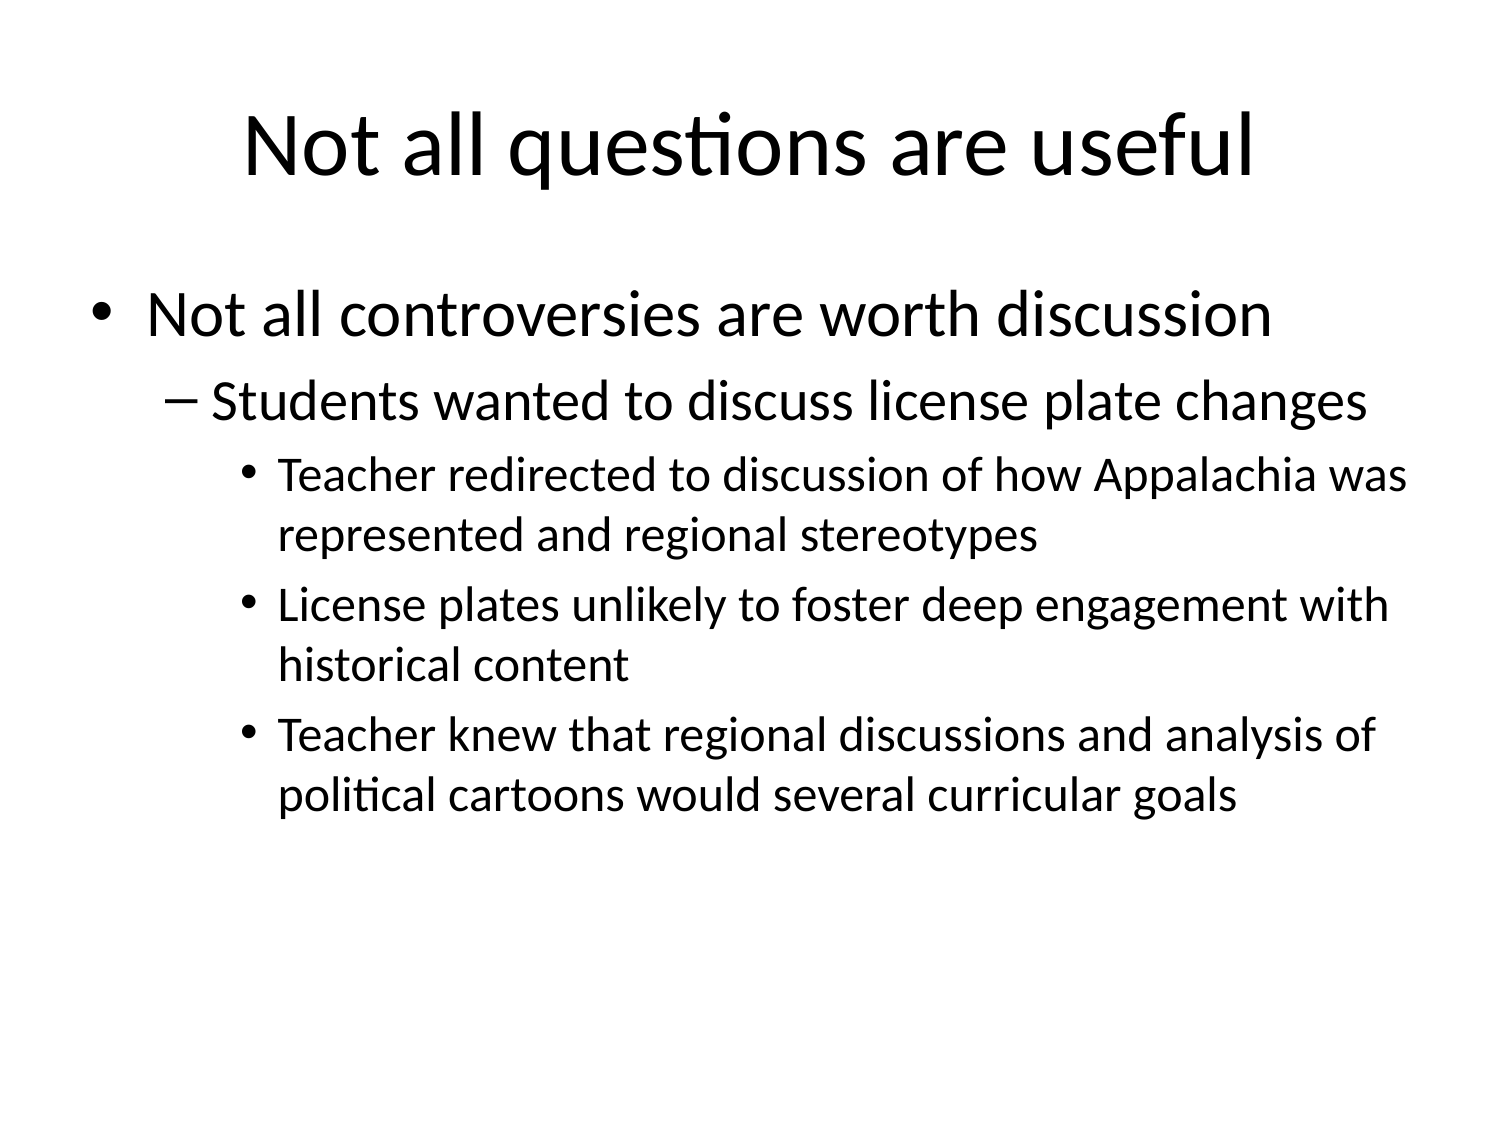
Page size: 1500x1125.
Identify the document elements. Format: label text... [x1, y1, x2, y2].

title Not all questions are useful [75, 45, 1425, 233]
list Not all controversies are worth discussion Students wanted to discuss license plate changes Teacher redirected to discussion of how Appalachia was represented and regional stereotypes License plates unlikely to foster deep engagement with historical content Teacher knew that regional discussions and analysis of political cartoons would several curricular goals [75, 262, 1425, 1005]
